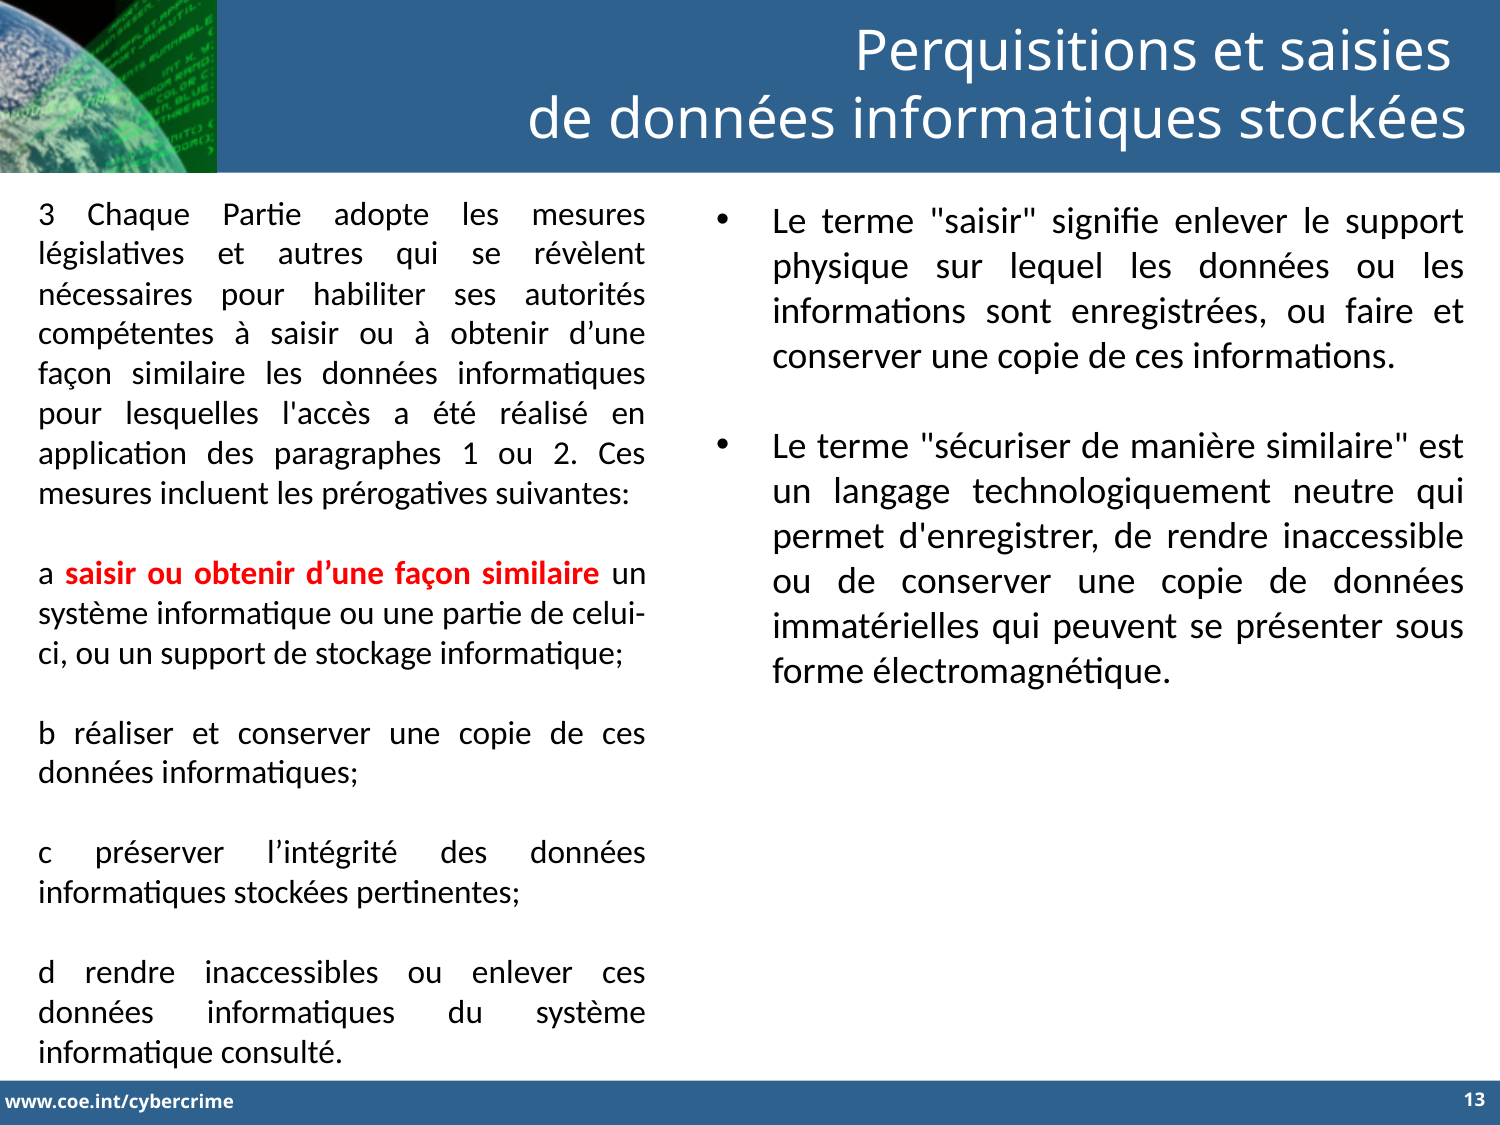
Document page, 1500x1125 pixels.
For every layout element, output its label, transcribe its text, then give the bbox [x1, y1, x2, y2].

text_box Le terme "saisir" signifie enlever le support physique sur lequel les données ou les informations sont enregistrées, ou faire et conserver une copie de ces informations. Le terme "sécuriser de manière similaire" est un langage technologiquement neutre qui permet d'enregistrer, de rendre inaccessible ou de conserver une copie de données immatérielles qui peuvent se présenter sous forme électromagnétique. [701, 188, 1480, 699]
picture [0, 0, 217, 173]
text_box Perquisitions et saisies de données informatiques stockées [230, 7, 1483, 157]
text_box 3 Chaque Partie adopte les mesures législatives et autres qui se révèlent nécessaires pour habiliter ses autorités compétentes à saisir ou à obtenir d’une façon similaire les données informatiques pour lesquelles l'accès a été réalisé en application des paragraphes 1 ou 2. Ces mesures incluent les prérogatives suivantes: a saisir ou obtenir d’une façon similaire un système informatique ou une partie de celui-ci, ou un support de stockage informatique; b réaliser et conserver une copie de ces données informatiques; c préserver l’intégrité des données informatiques stockées pertinentes; d rendre inaccessibles ou enlever ces données informatiques du système informatique consulté. [23, 184, 662, 1078]
